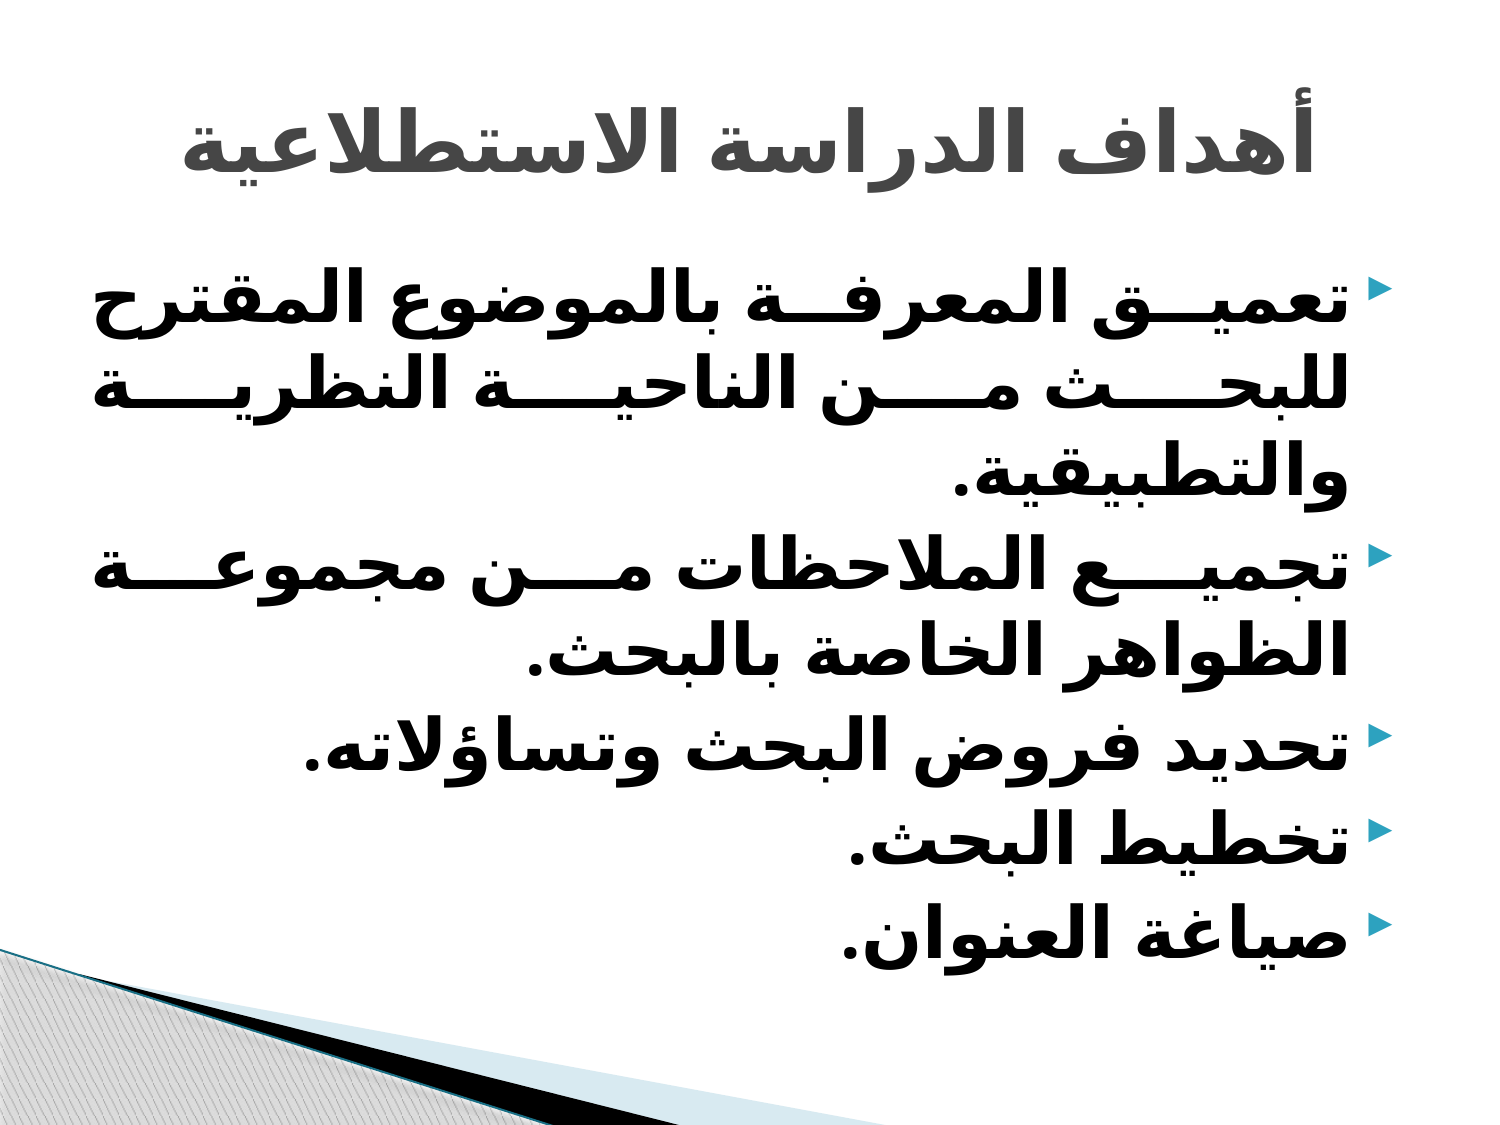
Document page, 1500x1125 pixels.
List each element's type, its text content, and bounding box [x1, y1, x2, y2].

list تعميق المعرفة بالموضوع المقترح للبحث من الناحية النظرية والتطبيقية. تجميع الملاحظات من مجموعة الظواهر الخاصة بالبحث. تحديد فروض البحث وتساؤلاته. تخطيط البحث. صياغة العنوان. [75, 243, 1425, 986]
title أهداف الدراسة الاستطلاعية [75, 45, 1425, 233]
